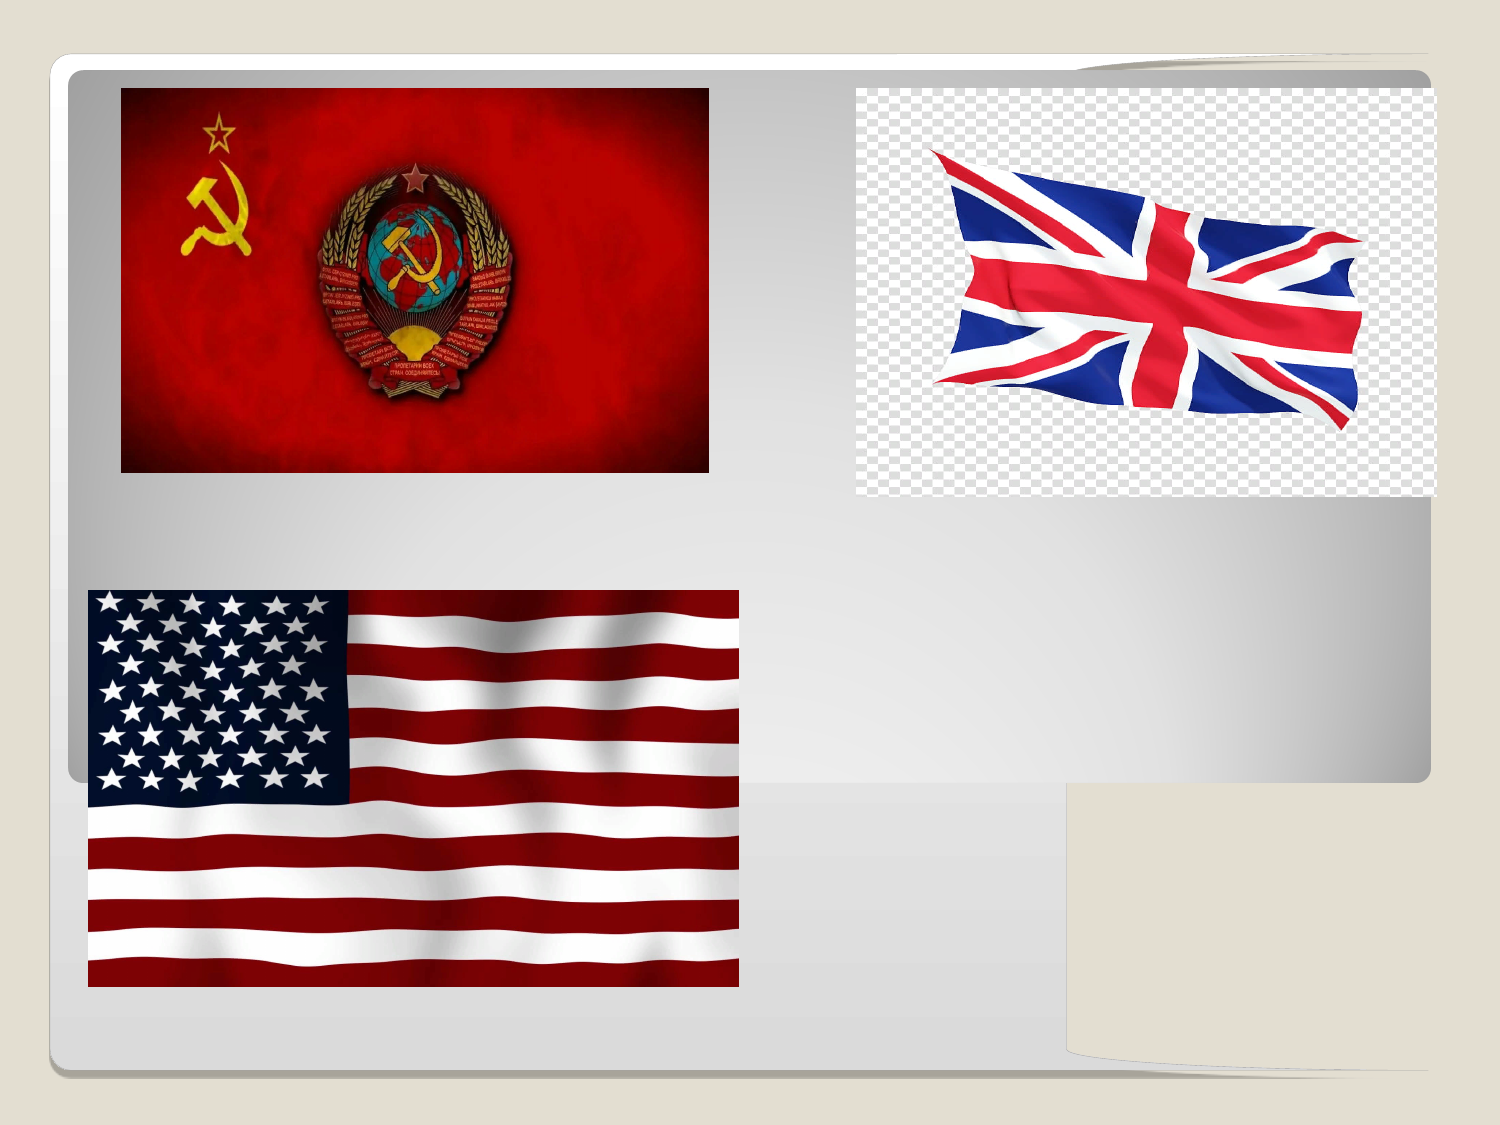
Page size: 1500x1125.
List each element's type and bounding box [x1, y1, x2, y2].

picture [67, 69, 1437, 987]
